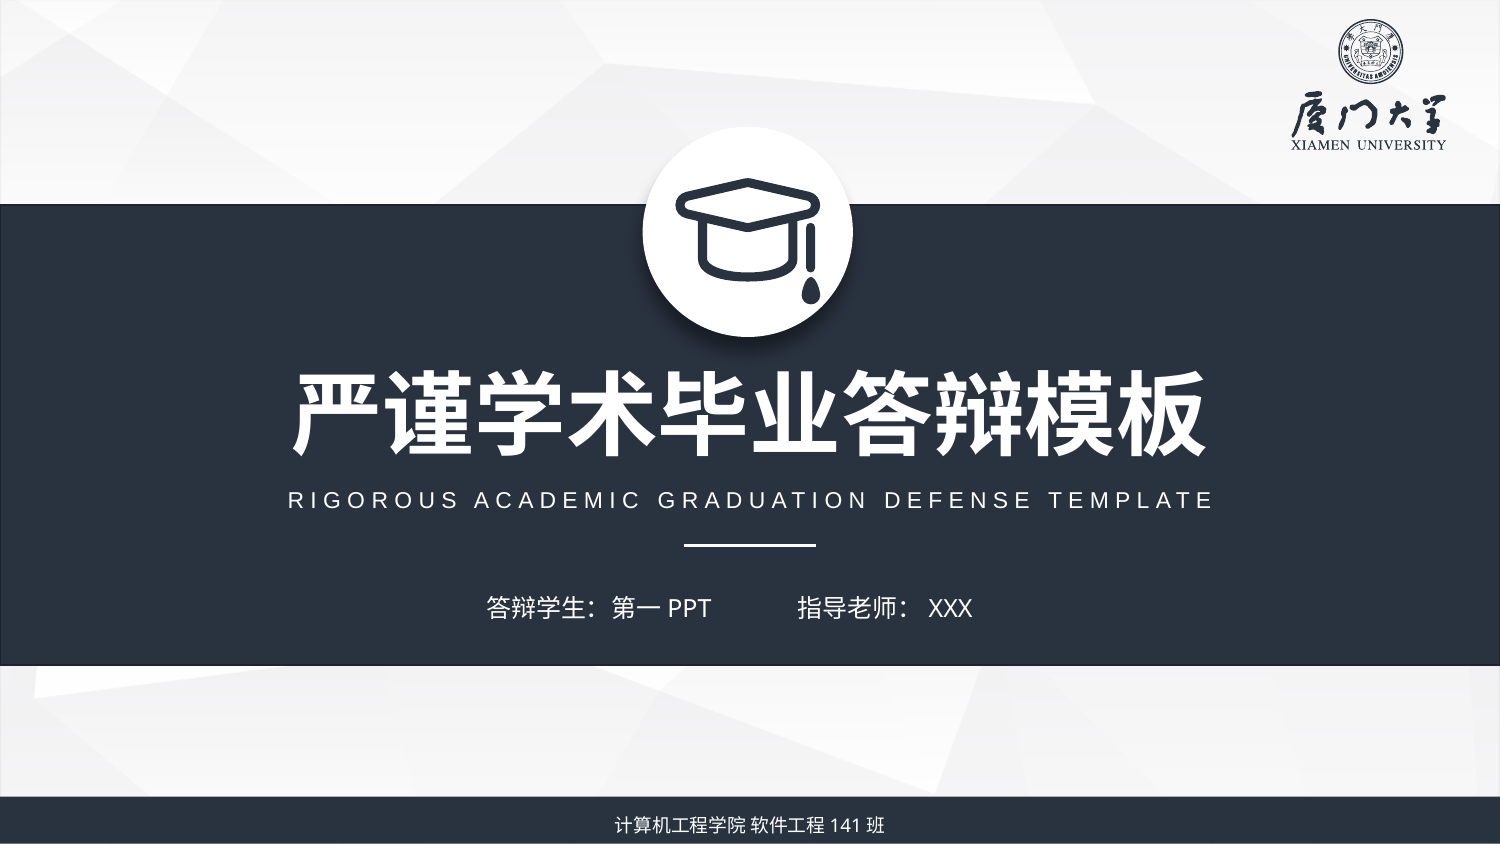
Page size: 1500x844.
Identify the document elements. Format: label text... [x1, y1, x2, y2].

text_box 答辩学生：第一PPT [463, 584, 735, 630]
text_box 指导老师：XXX [750, 584, 1021, 630]
picture [0, 0, 1500, 204]
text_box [675, 178, 821, 305]
text_box [0, 204, 1500, 666]
text_box RIGOROUS ACADEMIC GRADUATION DEFENSE TEMPLATE [177, 477, 1323, 521]
text_box 严谨学术毕业答辩模板 [276, 349, 1224, 475]
text_box [641, 125, 854, 339]
picture [0, 666, 1500, 796]
text_box 计算机工程学院 软件工程141班 [599, 805, 900, 844]
